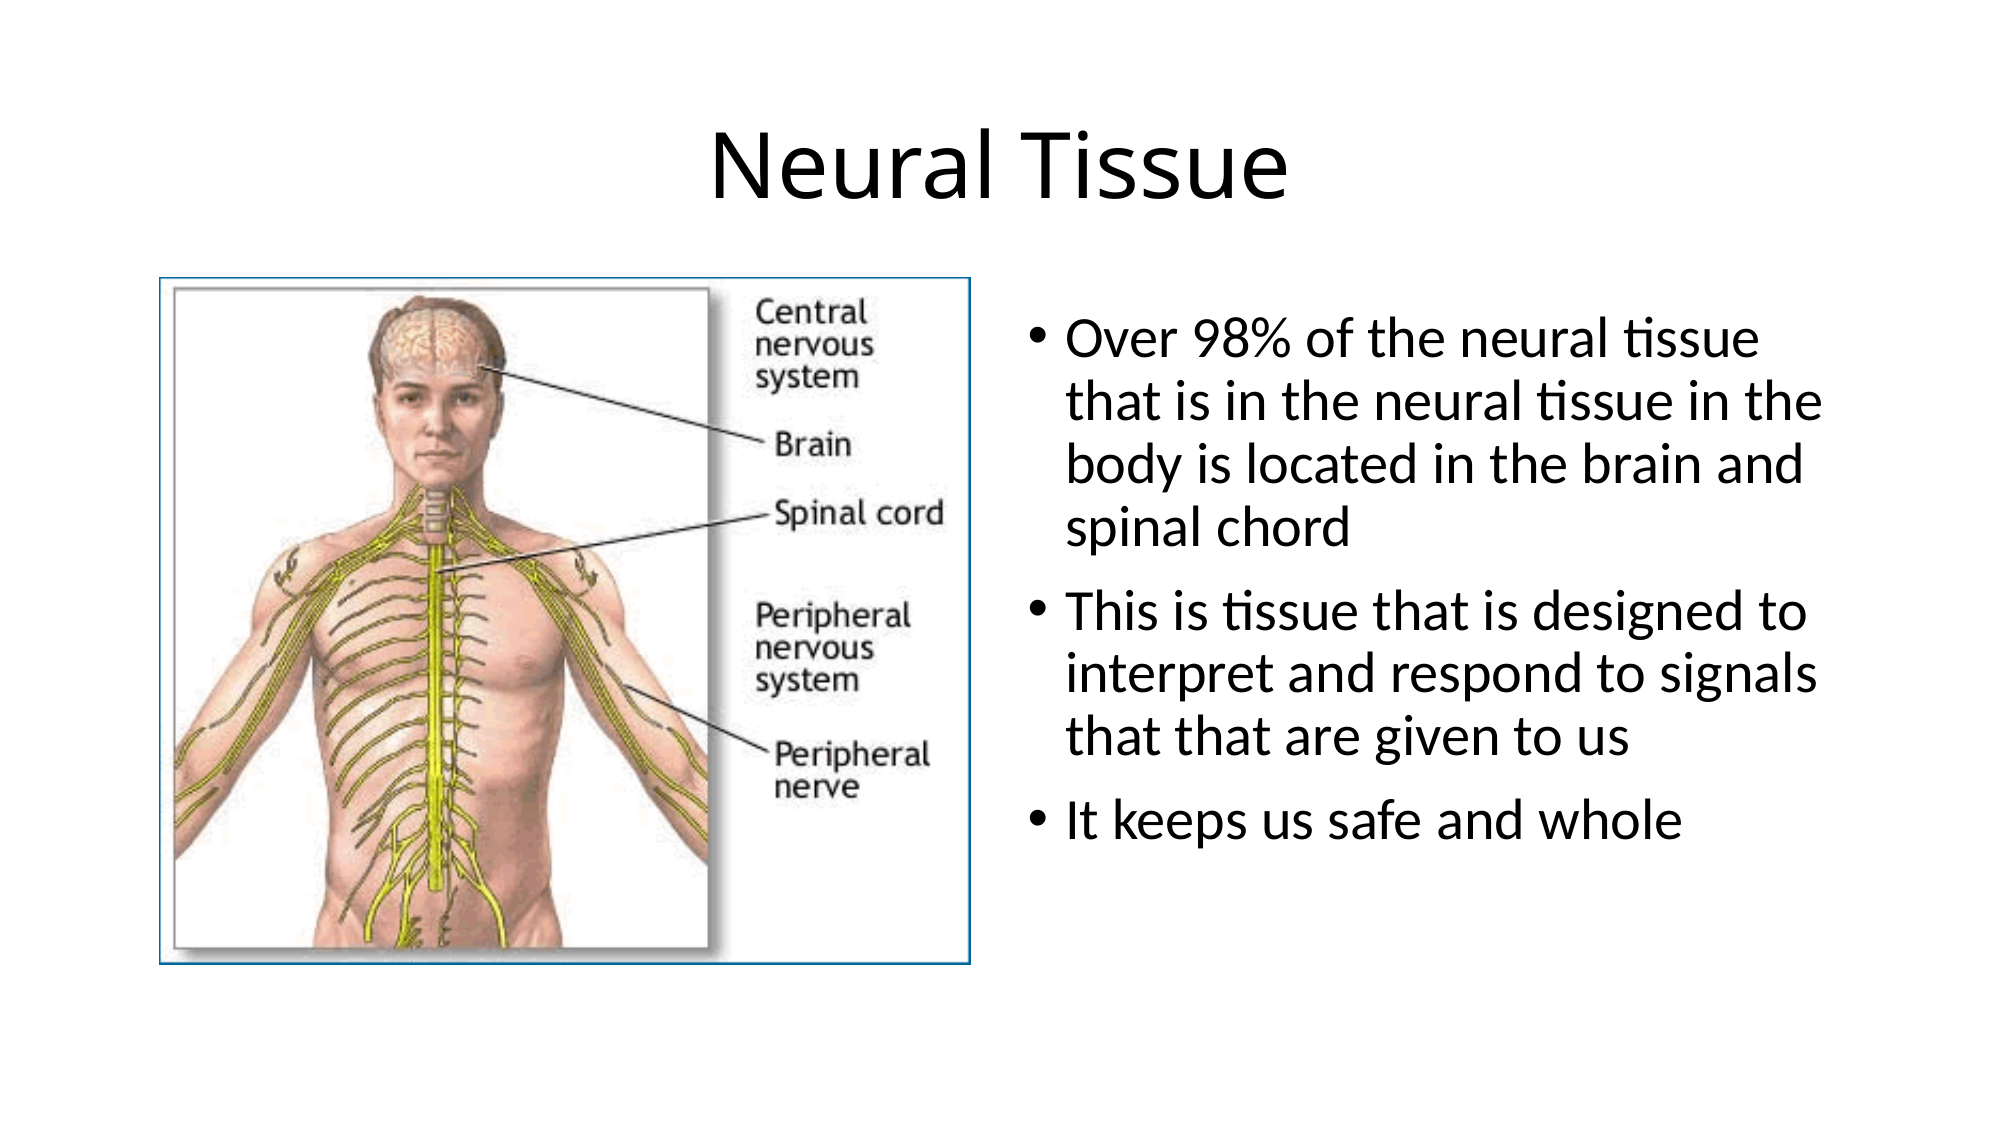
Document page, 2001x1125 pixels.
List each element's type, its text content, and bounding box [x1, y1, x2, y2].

list Over 98% of the neural tissue that is in the neural tissue in the body is located in the brain and spinal chord This is tissue that is designed to interpret and respond to signals that that are given to us It keeps us safe and whole [1012, 299, 1863, 1014]
title Neural Tissue [137, 59, 1863, 278]
picture [161, 279, 968, 962]
